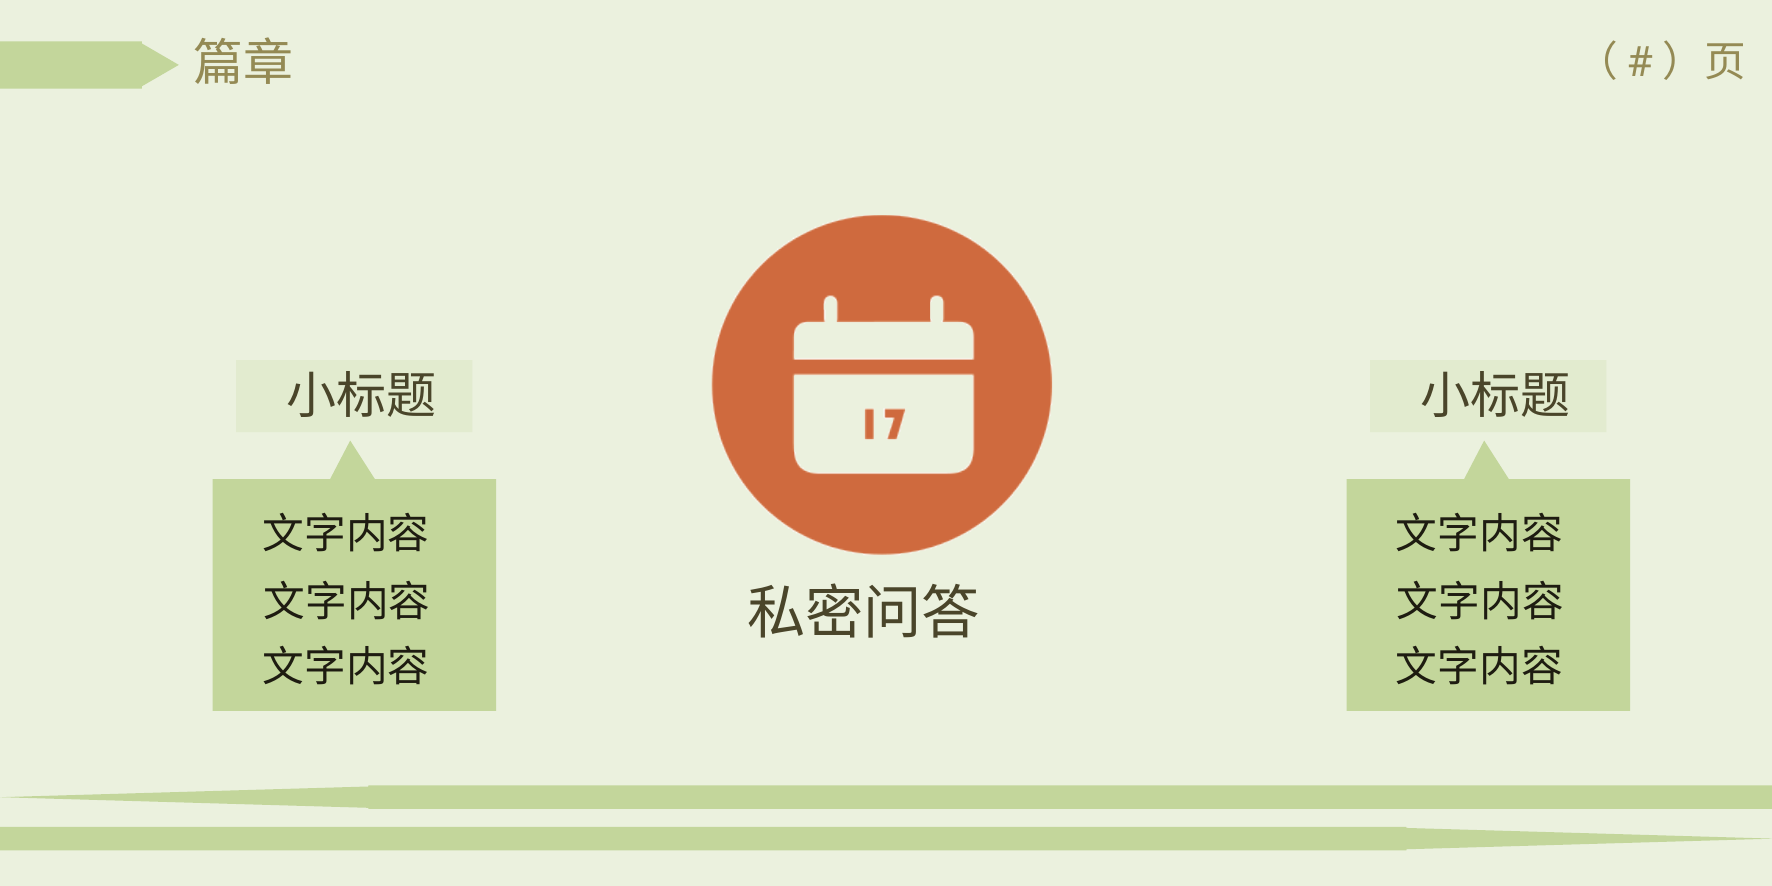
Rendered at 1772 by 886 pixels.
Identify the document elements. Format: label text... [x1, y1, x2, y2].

text_box [1344, 438, 1633, 714]
text_box [0, 824, 1772, 853]
text_box 文字内容 [248, 567, 486, 633]
text_box [0, 783, 1772, 811]
text_box 文字内容 [248, 631, 485, 697]
picture [684, 214, 1063, 574]
text_box 文字内容 [1381, 631, 1618, 697]
text_box [0, 39, 178, 91]
text_box [210, 438, 499, 714]
text_box （#）页 [1561, 27, 1772, 92]
text_box 文字内容 [1382, 567, 1619, 633]
text_box 私密问答 [732, 582, 1052, 653]
text_box [1368, 358, 1608, 434]
text_box 小标题 [271, 356, 489, 432]
text_box [234, 358, 474, 434]
text_box 篇章 [178, 22, 355, 98]
text_box 文字内容 [1381, 499, 1618, 565]
text_box 小标题 [1405, 356, 1661, 432]
text_box 文字内容 [248, 499, 485, 565]
